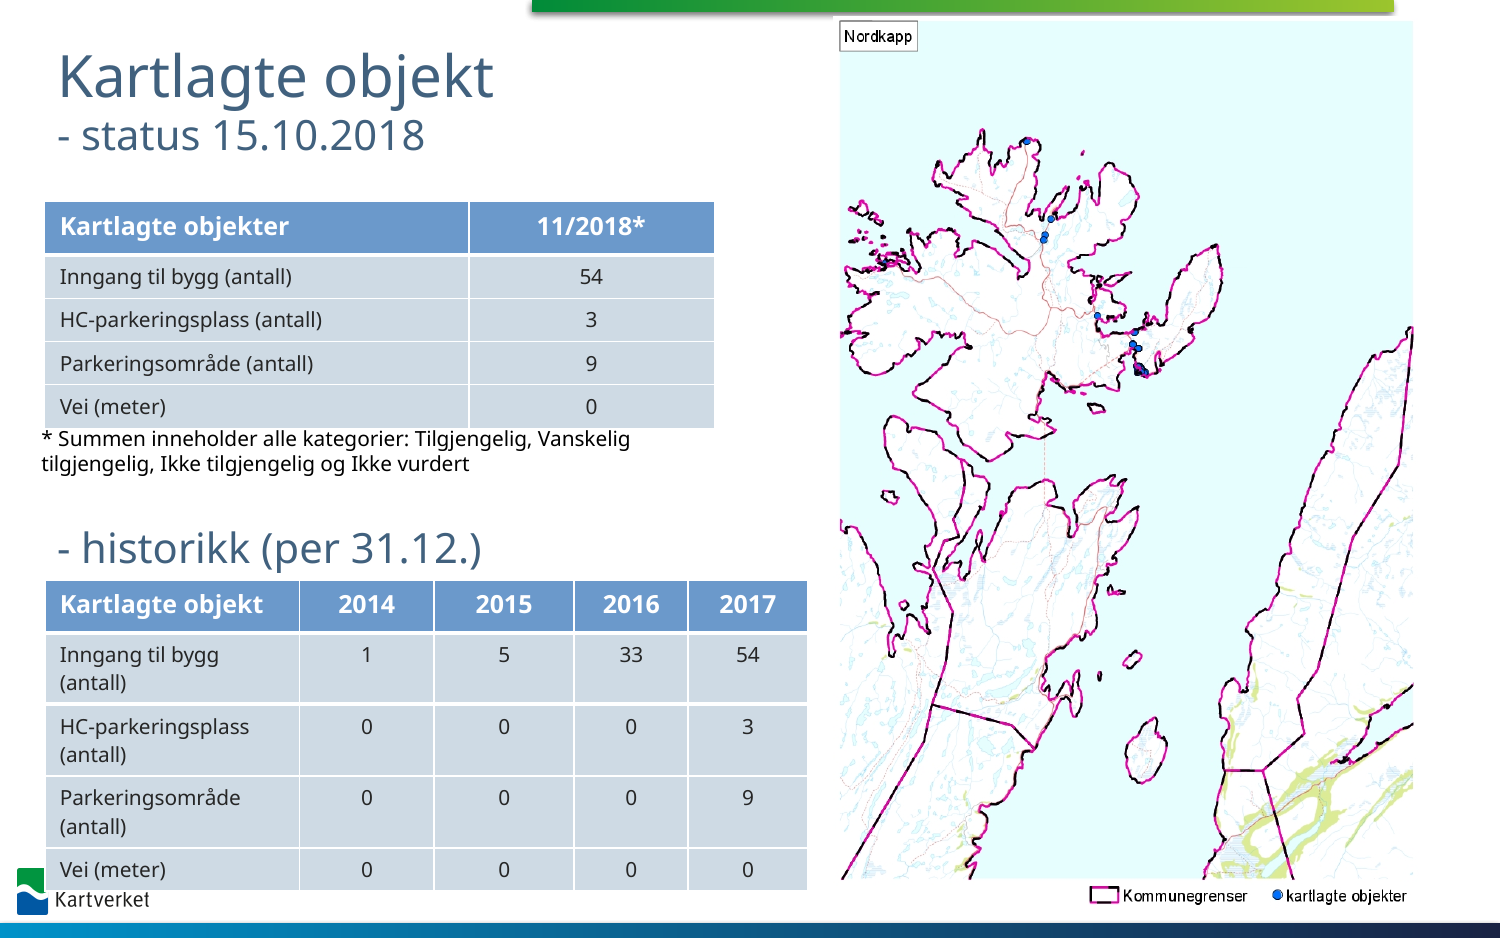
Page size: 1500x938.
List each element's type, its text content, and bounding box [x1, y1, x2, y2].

table_cell 1 [300, 635, 433, 702]
table_cell 5 [435, 635, 573, 702]
table_header 2015 [435, 581, 573, 631]
text_box - historikk (per 31.12.) [42, 496, 828, 580]
table_cell 0 [470, 385, 714, 428]
table_header 11/2018* [470, 202, 714, 253]
table_header 2016 [575, 581, 687, 631]
table_cell 0 [575, 706, 687, 775]
table_cell Vei (meter) [46, 849, 299, 890]
table_header Kartlagte objekt [46, 581, 299, 631]
table_header 2017 [689, 581, 807, 631]
table_cell HC-parkeringsplass (antall) [46, 706, 299, 775]
table_cell Parkeringsområde (antall) [45, 342, 468, 384]
table_cell Inngang til bygg (antall) [45, 257, 468, 298]
table_cell 0 [300, 849, 433, 890]
text_box * Summen inneholder alle kategorier: Tilgjengelig, Vanskelig tilgjengelig, Ikke tilgjengelig og Ikke vurdert [26, 417, 711, 483]
text_box Kartlagte objekt - status 15.10.2018 [42, 24, 828, 167]
table_cell 0 [575, 777, 687, 847]
table_cell 54 [470, 257, 714, 298]
picture [833, 16, 1419, 913]
table_cell 3 [689, 706, 807, 775]
table_cell 33 [575, 635, 687, 702]
table_cell Parkeringsområde (antall) [46, 777, 299, 847]
table_cell 0 [575, 849, 687, 890]
table_cell Inngang til bygg (antall) [46, 635, 299, 702]
table_cell 0 [300, 777, 433, 847]
table_cell 0 [435, 777, 573, 847]
table_cell 0 [435, 706, 573, 775]
table_cell 0 [689, 849, 807, 890]
table_cell 9 [689, 777, 807, 847]
table_header 2014 [300, 581, 433, 631]
table_cell 9 [470, 342, 714, 384]
table_cell 0 [300, 706, 433, 775]
table_header Kartlagte objekter [45, 202, 468, 253]
table_cell 54 [689, 635, 807, 702]
table_cell 3 [470, 299, 714, 341]
table_cell Vei (meter) [45, 385, 468, 417]
table_cell HC-parkeringsplass (antall) [45, 299, 468, 341]
table_cell 0 [435, 849, 573, 890]
